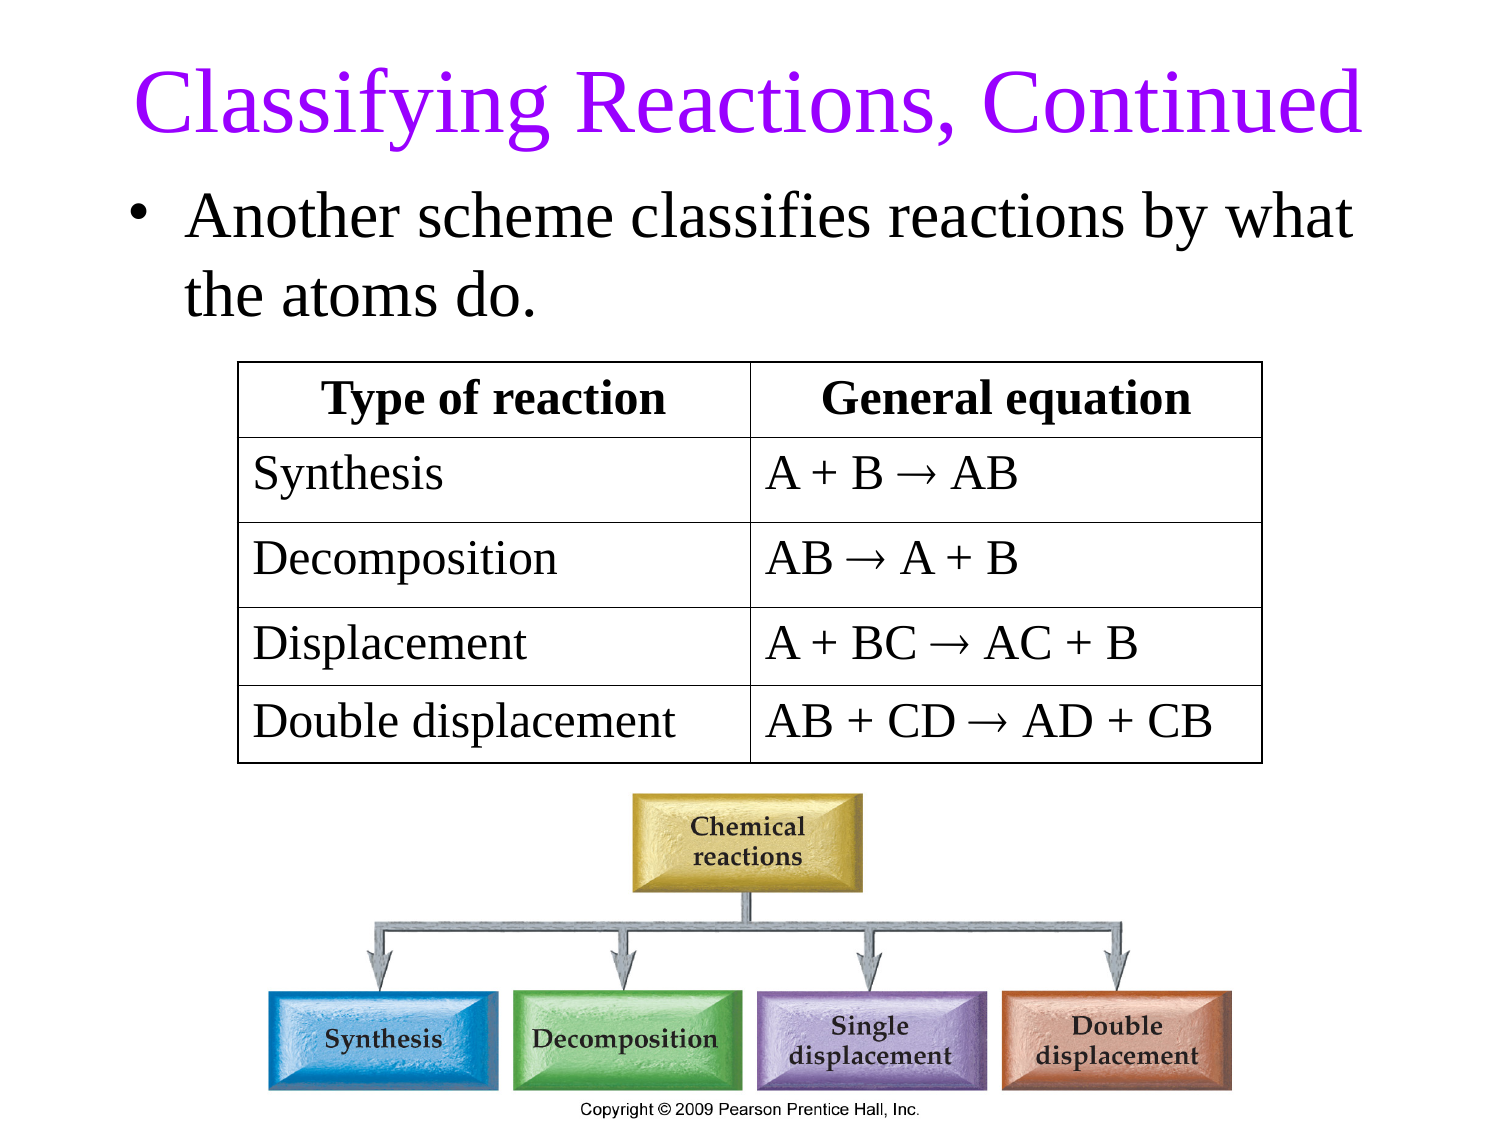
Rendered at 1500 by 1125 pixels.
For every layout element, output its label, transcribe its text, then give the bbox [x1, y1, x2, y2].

table_cell AB + CD  AD + CB [751, 686, 1261, 762]
table_cell Displacement [239, 608, 750, 685]
table_cell A + BC  AC + B [751, 608, 1261, 685]
table_cell A + B  AB [751, 438, 1261, 522]
table_cell Decomposition [239, 523, 750, 607]
picture [262, 787, 1238, 1125]
table_header Type of reaction [239, 363, 750, 437]
table_cell AB  A + B [751, 523, 1261, 607]
table_cell Synthesis [239, 438, 750, 522]
text_box Classifying Reactions, Continued [112, 2, 1388, 163]
text_box Another scheme classifies reactions by what the atoms do. [112, 163, 1388, 339]
table_header General equation [751, 363, 1261, 437]
table_cell Double displacement [239, 686, 750, 762]
